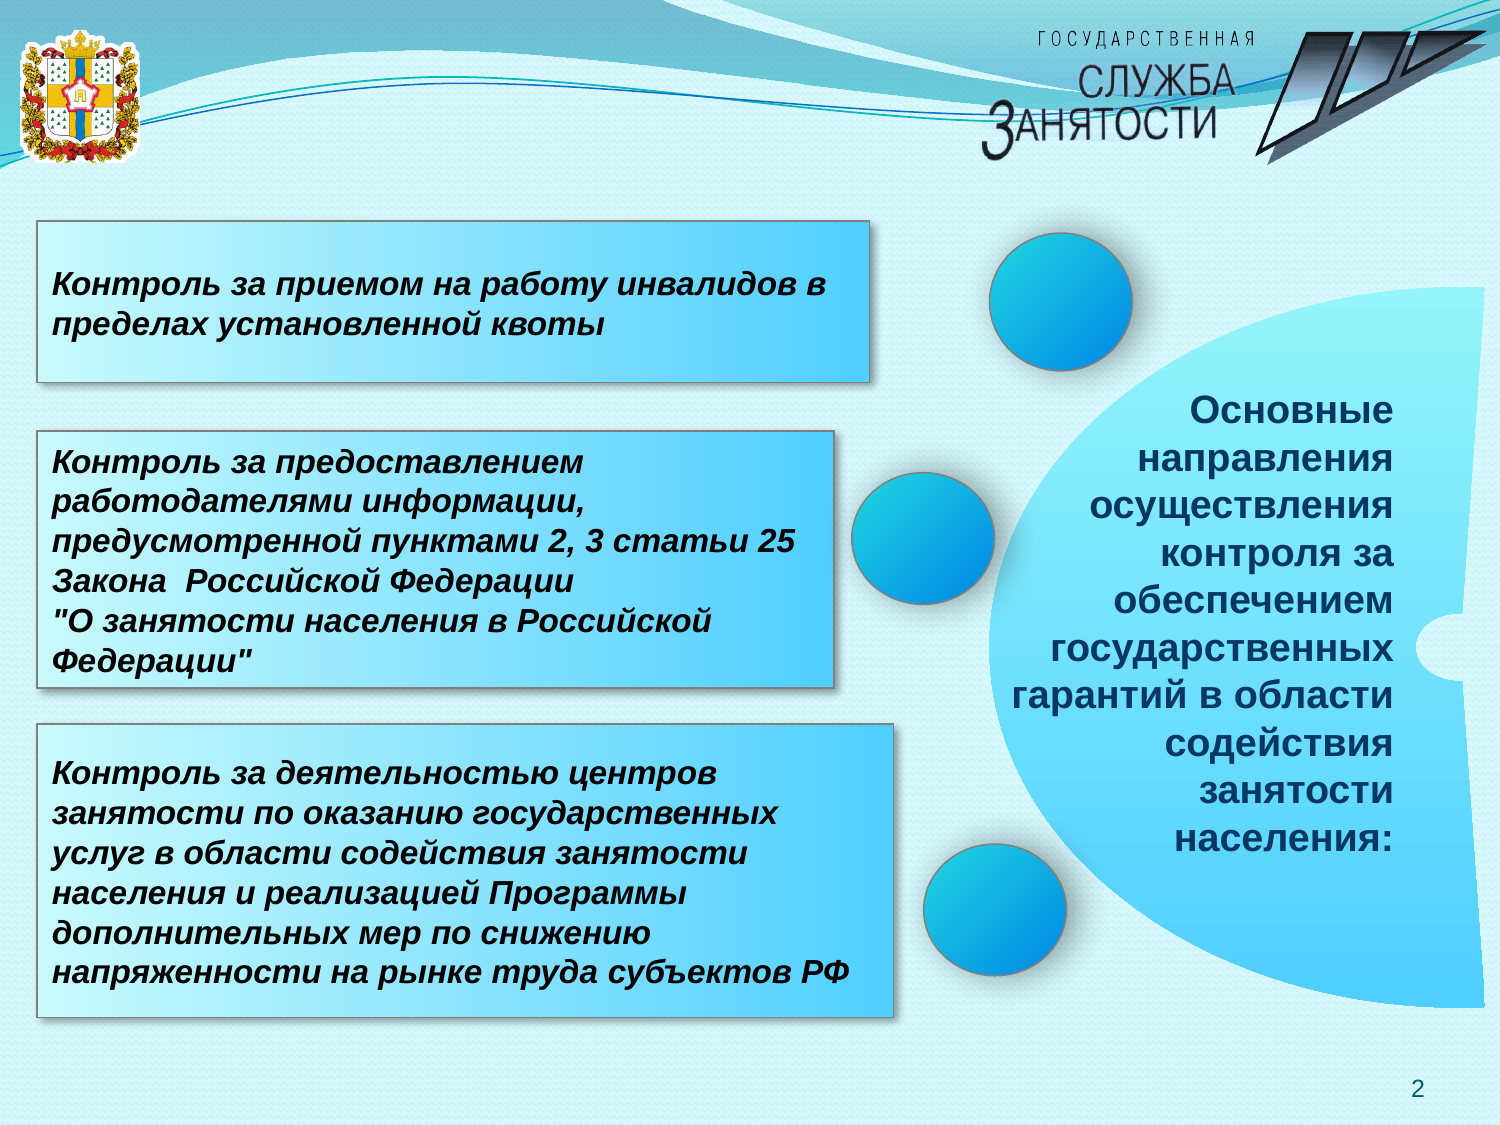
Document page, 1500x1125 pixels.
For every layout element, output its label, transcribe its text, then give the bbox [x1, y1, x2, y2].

slide_number 2 [1299, 1042, 1425, 1103]
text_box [985, 232, 1500, 1008]
text_box Контроль за деятельностью центров занятости по оказанию государственных услуг в области содействия занятости населения и реализацией Программы дополнительных мер по снижению напряженности на рынке труда субъектов РФ [37, 724, 894, 1018]
picture [960, 0, 1500, 200]
text_box [851, 472, 979, 605]
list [19, 30, 140, 163]
text_box Контроль за предоставлением работодателями информации, предусмотренной пунктами 2, 3 статьи 25 Закона Российской Федерации "О занятости населения в Российской Федерации" [37, 430, 834, 689]
text_box [923, 845, 979, 975]
text_box Контроль за приемом на работу инвалидов в пределах установленной квоты [37, 221, 870, 383]
